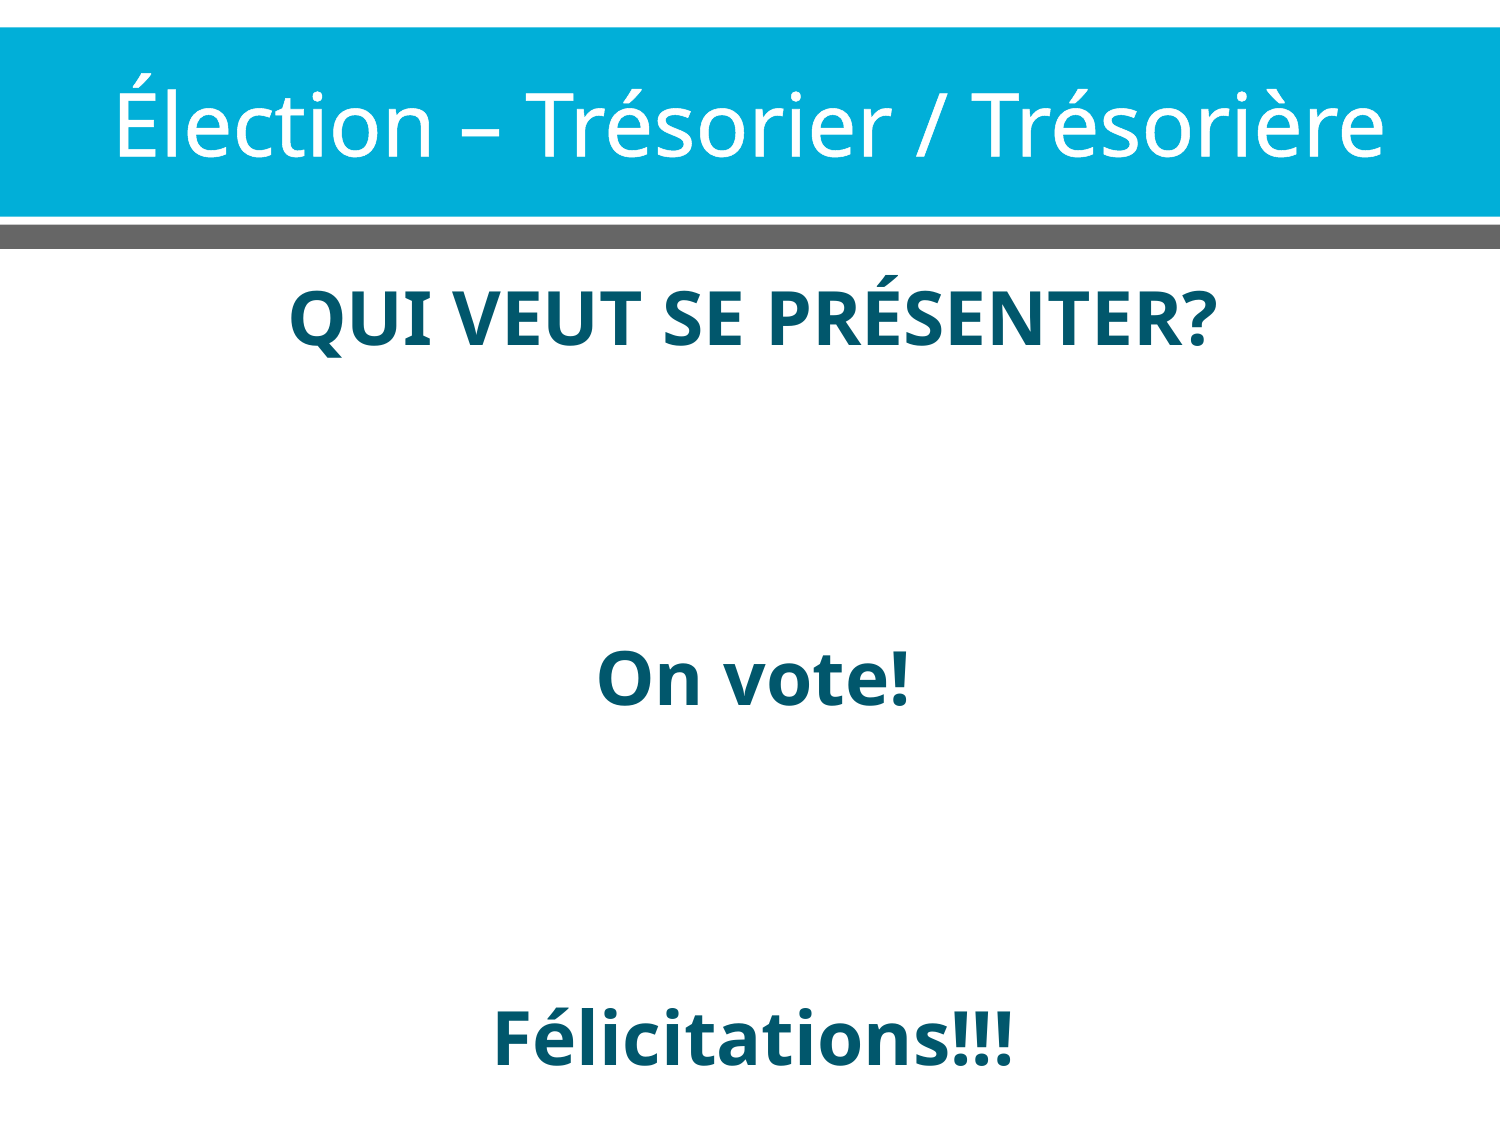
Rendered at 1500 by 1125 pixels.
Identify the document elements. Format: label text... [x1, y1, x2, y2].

title Élection – Trésorier / Trésorière [0, 29, 1500, 213]
text_box QUI VEUT SE PRÉSENTER? On vote! Félicitations!!! [3, 262, 1500, 1088]
